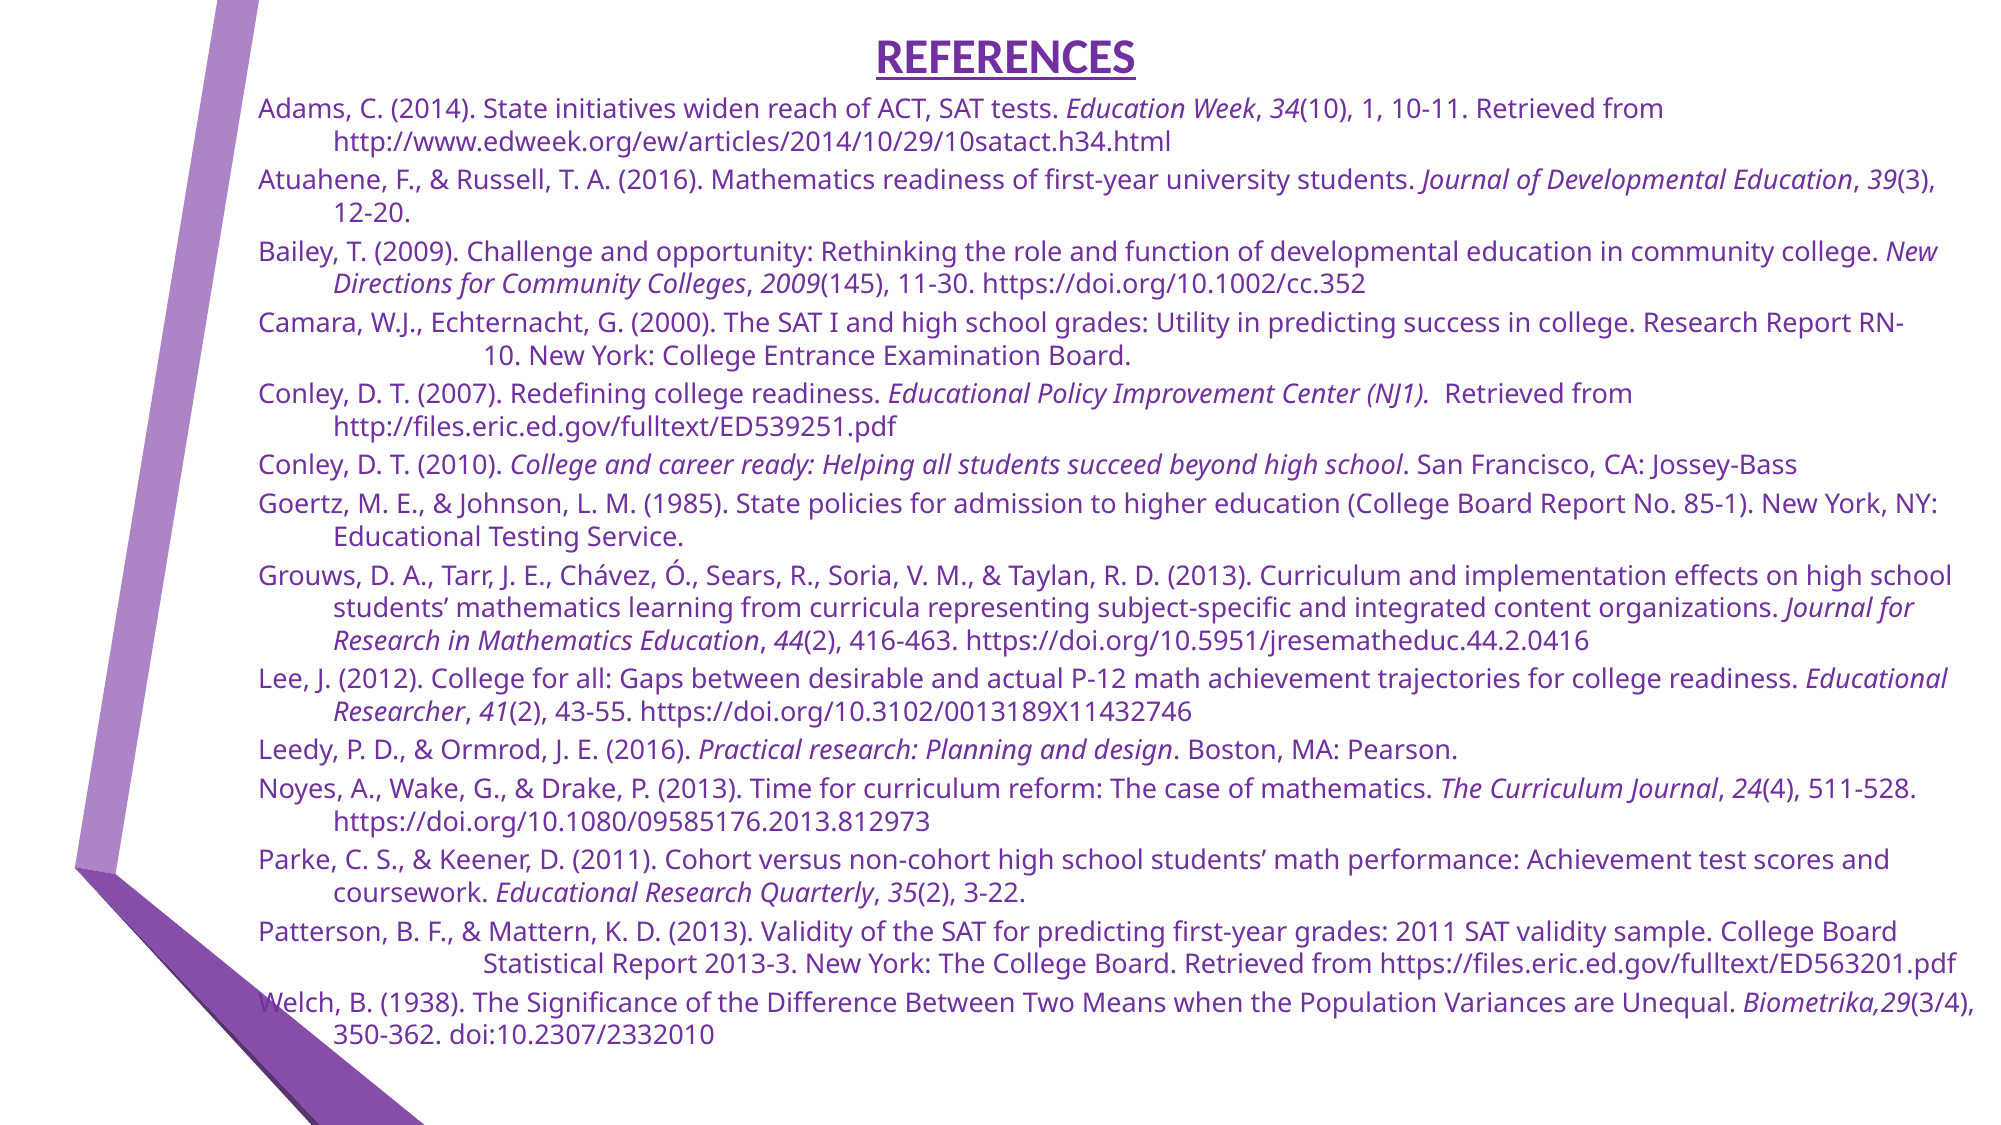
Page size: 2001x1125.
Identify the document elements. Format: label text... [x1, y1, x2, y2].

title REFERENCES [145, 35, 1867, 72]
text_box Adams, C. (2014). State initiatives widen reach of ACT, SAT tests. Education Week, 34(10), 1, 10-11. Retrieved from http://www.edweek.org/ew/articles/2014/10/29/10satact.h34.html Atuahene, F., & Russell, T. A. (2016). Mathematics readiness of first-year university students. Journal of Developmental Education, 39(3), 12-20. Bailey, T. (2009). Challenge and opportunity: Rethinking the role and function of developmental education in community college. New Directions for Community Colleges, 2009(145), 11-30. https://doi.org/10.1002/cc.352 Camara, W.J., Echternacht, G. (2000). The SAT I and high school grades: Utility in predicting success in college. Research Report RN- 10. New York: College Entrance Examination Board. Conley, D. T. (2007). Redefining college readiness. Educational Policy Improvement Center (NJ1). Retrieved from http://files.eric.ed.gov/fulltext/ED539251.pdf Conley, D. T. (2010). College and career ready: Helping all students succeed beyond high school. San Francisco, CA: Jossey-Bass Goertz, M. E., & Johnson, L. M. (1985). State policies for admission to higher education (College Board Report No. 85-1). New York, NY: Educational Testing Service. Grouws, D. A., Tarr, J. E., Chávez, Ó., Sears, R., Soria, V. M., & Taylan, R. D. (2013). Curriculum and implementation effects on high school students’ mathematics learning from curricula representing subject-specific and integrated content organizations. Journal for Research in Mathematics Education, 44(2), 416-463. https://doi.org/10.5951/jresematheduc.44.2.0416 Lee, J. (2012). College for all: Gaps between desirable and actual P-12 math achievement trajectories for college readiness. Educational Researcher, 41(2), 43-55. https://doi.org/10.3102/0013189X11432746 Leedy, P. D., & Ormrod, J. E. (2016). Practical research: Planning and design. Boston, MA: Pearson. Noyes, A., Wake, G., & Drake, P. (2013). Time for curriculum reform: The case of mathematics. The Curriculum Journal, 24(4), 511-528. https://doi.org/10.1080/09585176.2013.812973 Parke, C. S., & Keener, D. (2011). Cohort versus non-cohort high school students’ math performance: Achievement test scores and coursework. Educational Research Quarterly, 35(2), 3-22. Patterson, B. F., & Mattern, K. D. (2013). Validity of the SAT for predicting first-year grades: 2011 SAT validity sample. College Board Statistical Report 2013-3. New York: The College Board. Retrieved from https://files.eric.ed.gov/fulltext/ED563201.pdf Welch, B. (1938). The Significance of the Difference Between Two Means when the Population Variances are Unequal. Biometrika,29(3/4), 350-362. doi:10.2307/2332010 [258, 91, 1979, 1052]
